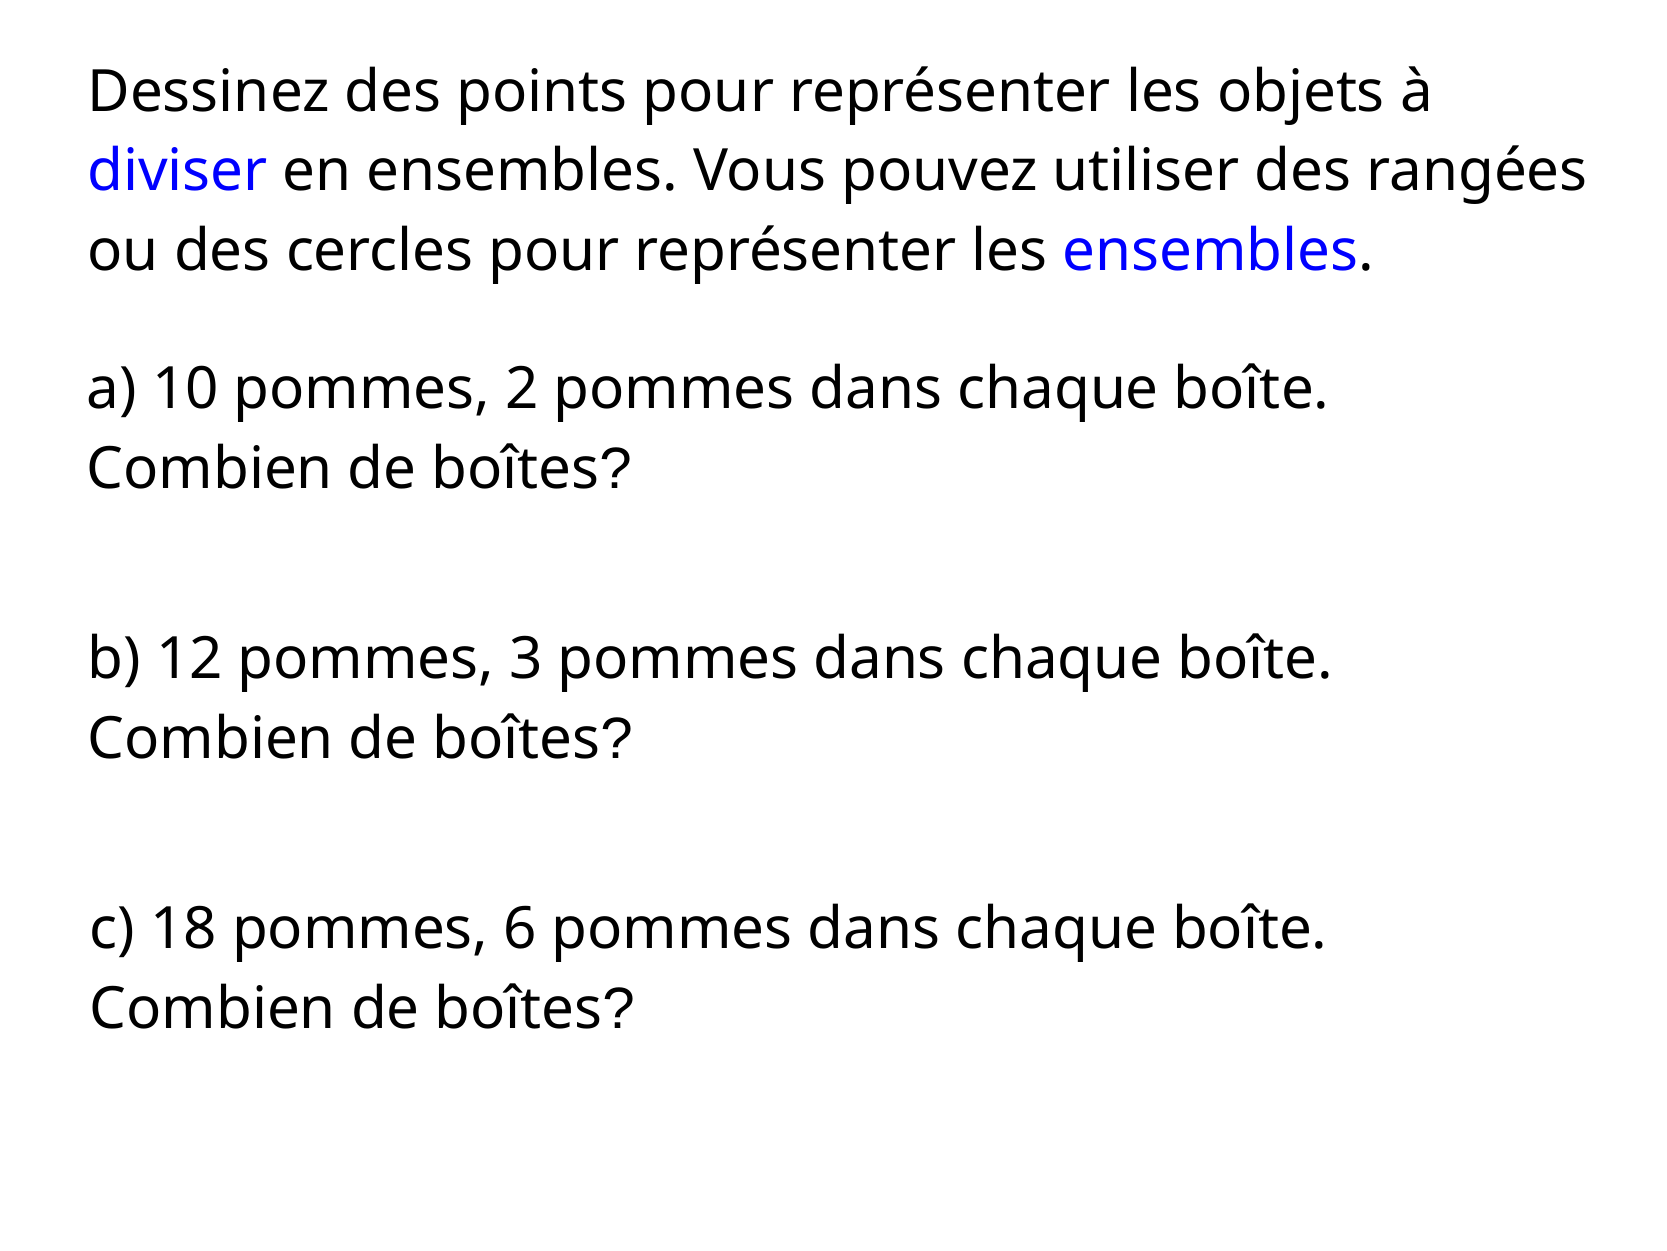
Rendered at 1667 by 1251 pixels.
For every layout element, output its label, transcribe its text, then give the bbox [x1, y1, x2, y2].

text_box c) 18 pommes, 6 pommes dans chaque boîte. Combien de boîtes? [74, 872, 1580, 1047]
text_box b) 12 pommes, 3 pommes dans chaque boîte. Combien de boîtes? [72, 603, 1580, 778]
text_box Dessinez des points pour représenter les objets à diviser en ensembles. Vous pouvez utiliser des rangées ou des cercles pour représenter les ensembles. [72, 35, 1633, 290]
text_box a) 10 pommes, 2 pommes dans chaque boîte. Combien de boîtes? [71, 333, 1580, 508]
